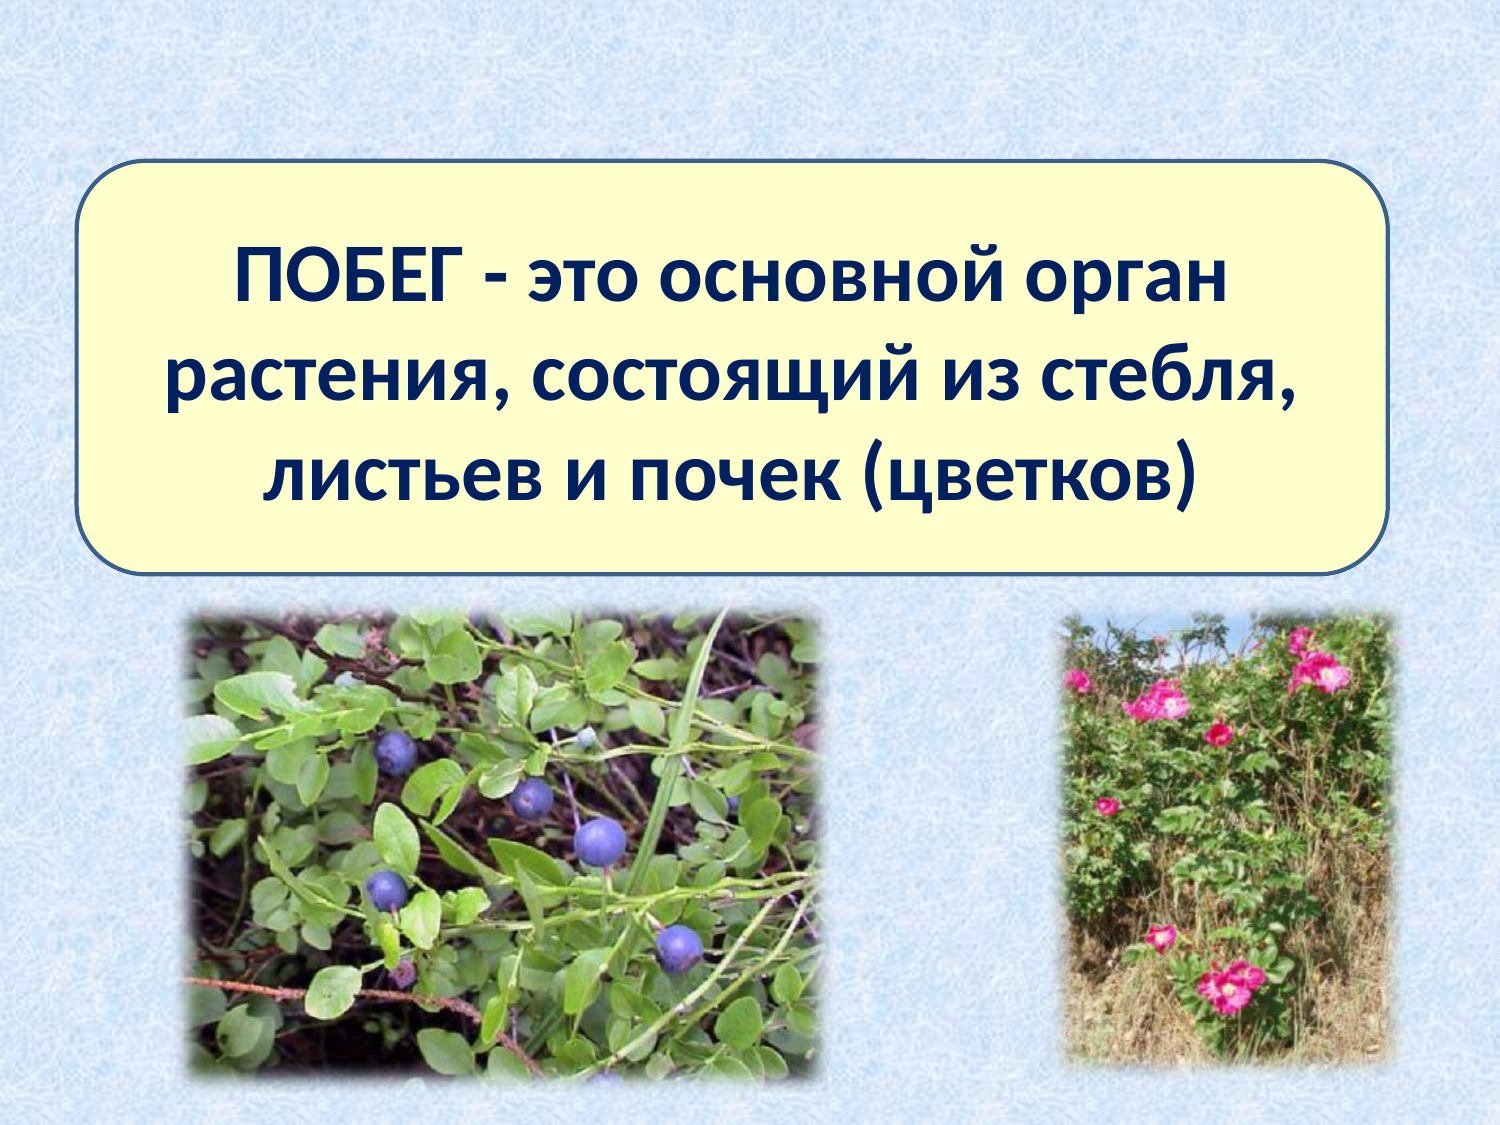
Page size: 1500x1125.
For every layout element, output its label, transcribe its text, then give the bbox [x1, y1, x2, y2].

text_box ПОБЕГ - это основной орган растения, состоящий из стебля, листьев и почек (цветков) [74, 158, 1390, 577]
picture [0, 0, 1500, 1125]
